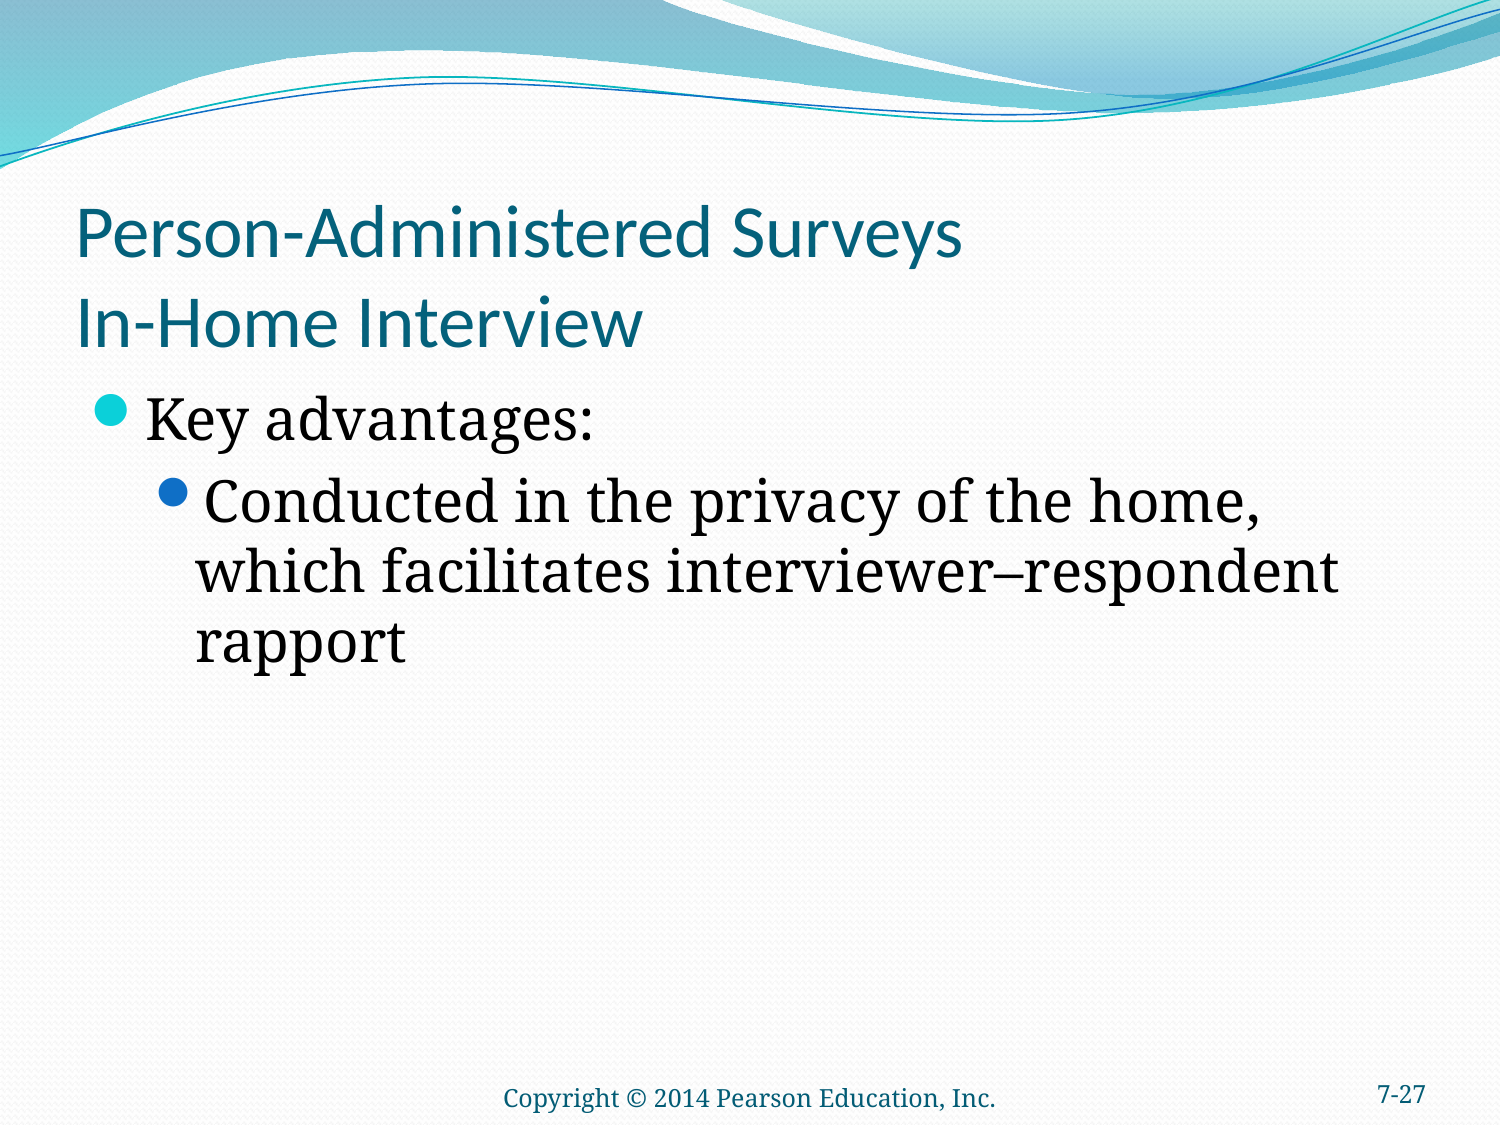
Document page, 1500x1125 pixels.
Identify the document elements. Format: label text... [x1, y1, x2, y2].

list Key advantages: Conducted in the privacy of the home, which facilitates interviewer–respondent rapport [74, 374, 1426, 1096]
title Person-Administered Surveys In-Home Interview [74, 174, 1426, 363]
